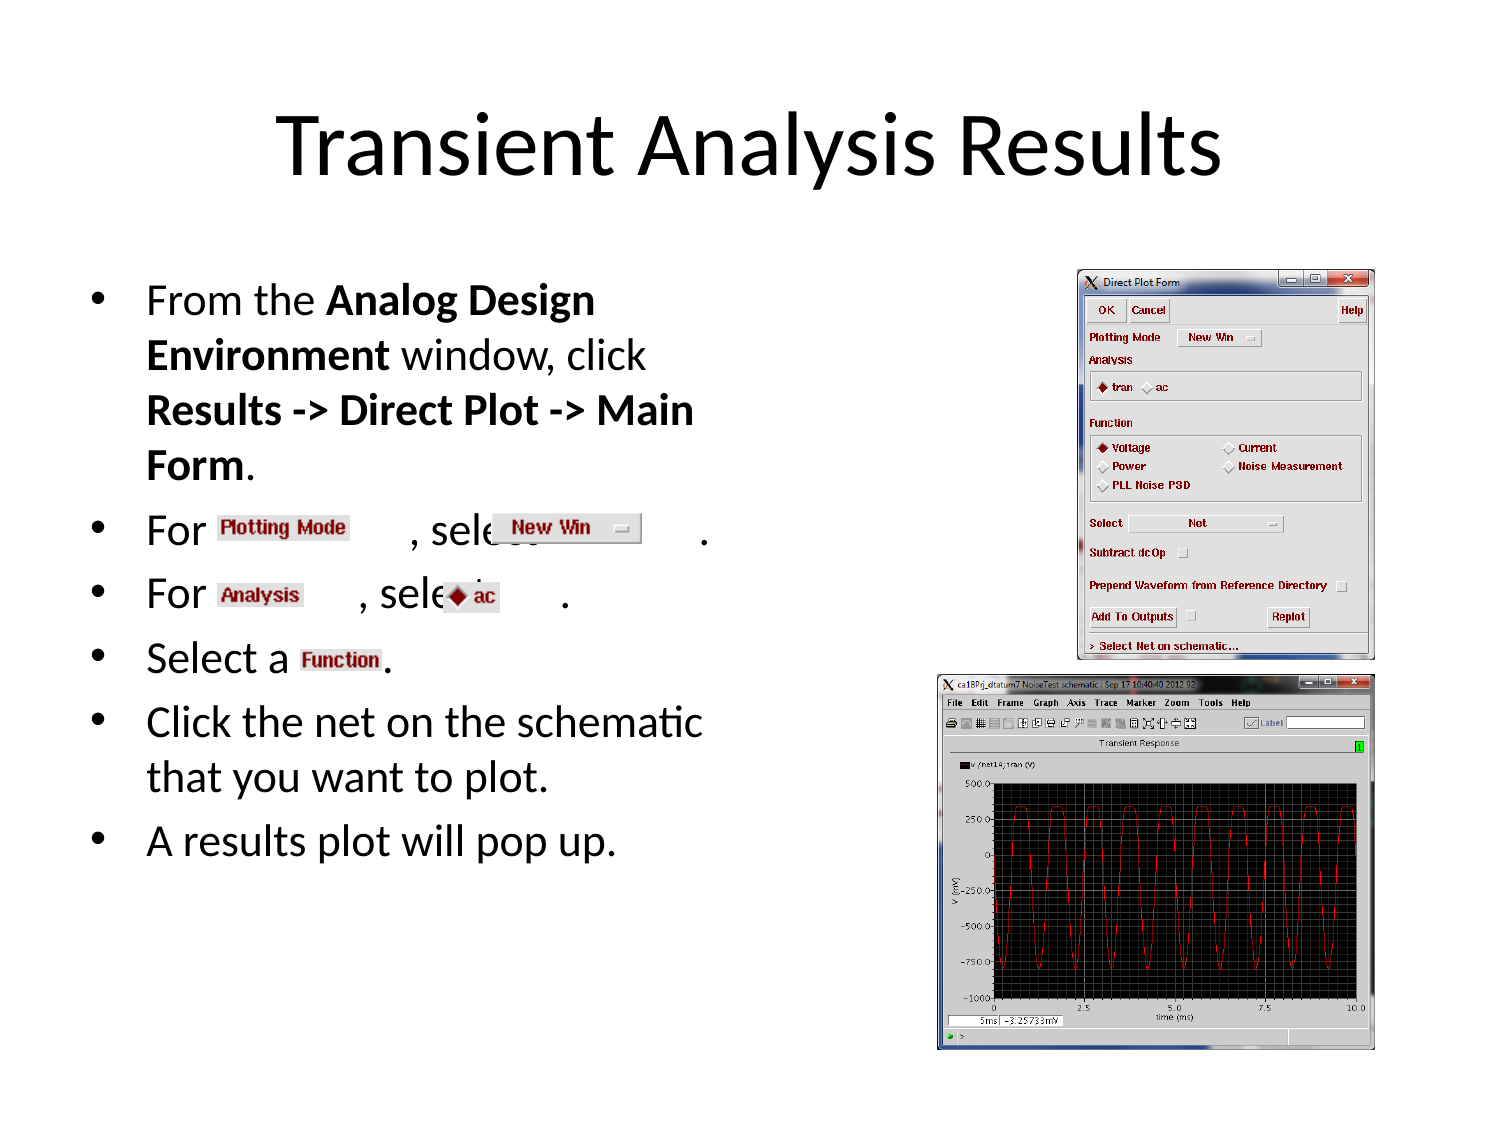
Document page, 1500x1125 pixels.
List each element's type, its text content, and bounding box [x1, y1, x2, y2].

picture [216, 515, 351, 541]
picture [1077, 269, 1376, 660]
picture [443, 582, 501, 613]
picture [216, 583, 304, 608]
picture [491, 512, 642, 544]
picture [299, 649, 382, 671]
title Transient Analysis Results [75, 45, 1425, 233]
list From the Analog Design Environment window, click Results -> Direct Plot -> Main Form. For , select . For , select . Select a . Click the net on the schematic that you want to plot. A results plot will pop up. [75, 262, 775, 1005]
picture [937, 674, 1376, 1051]
